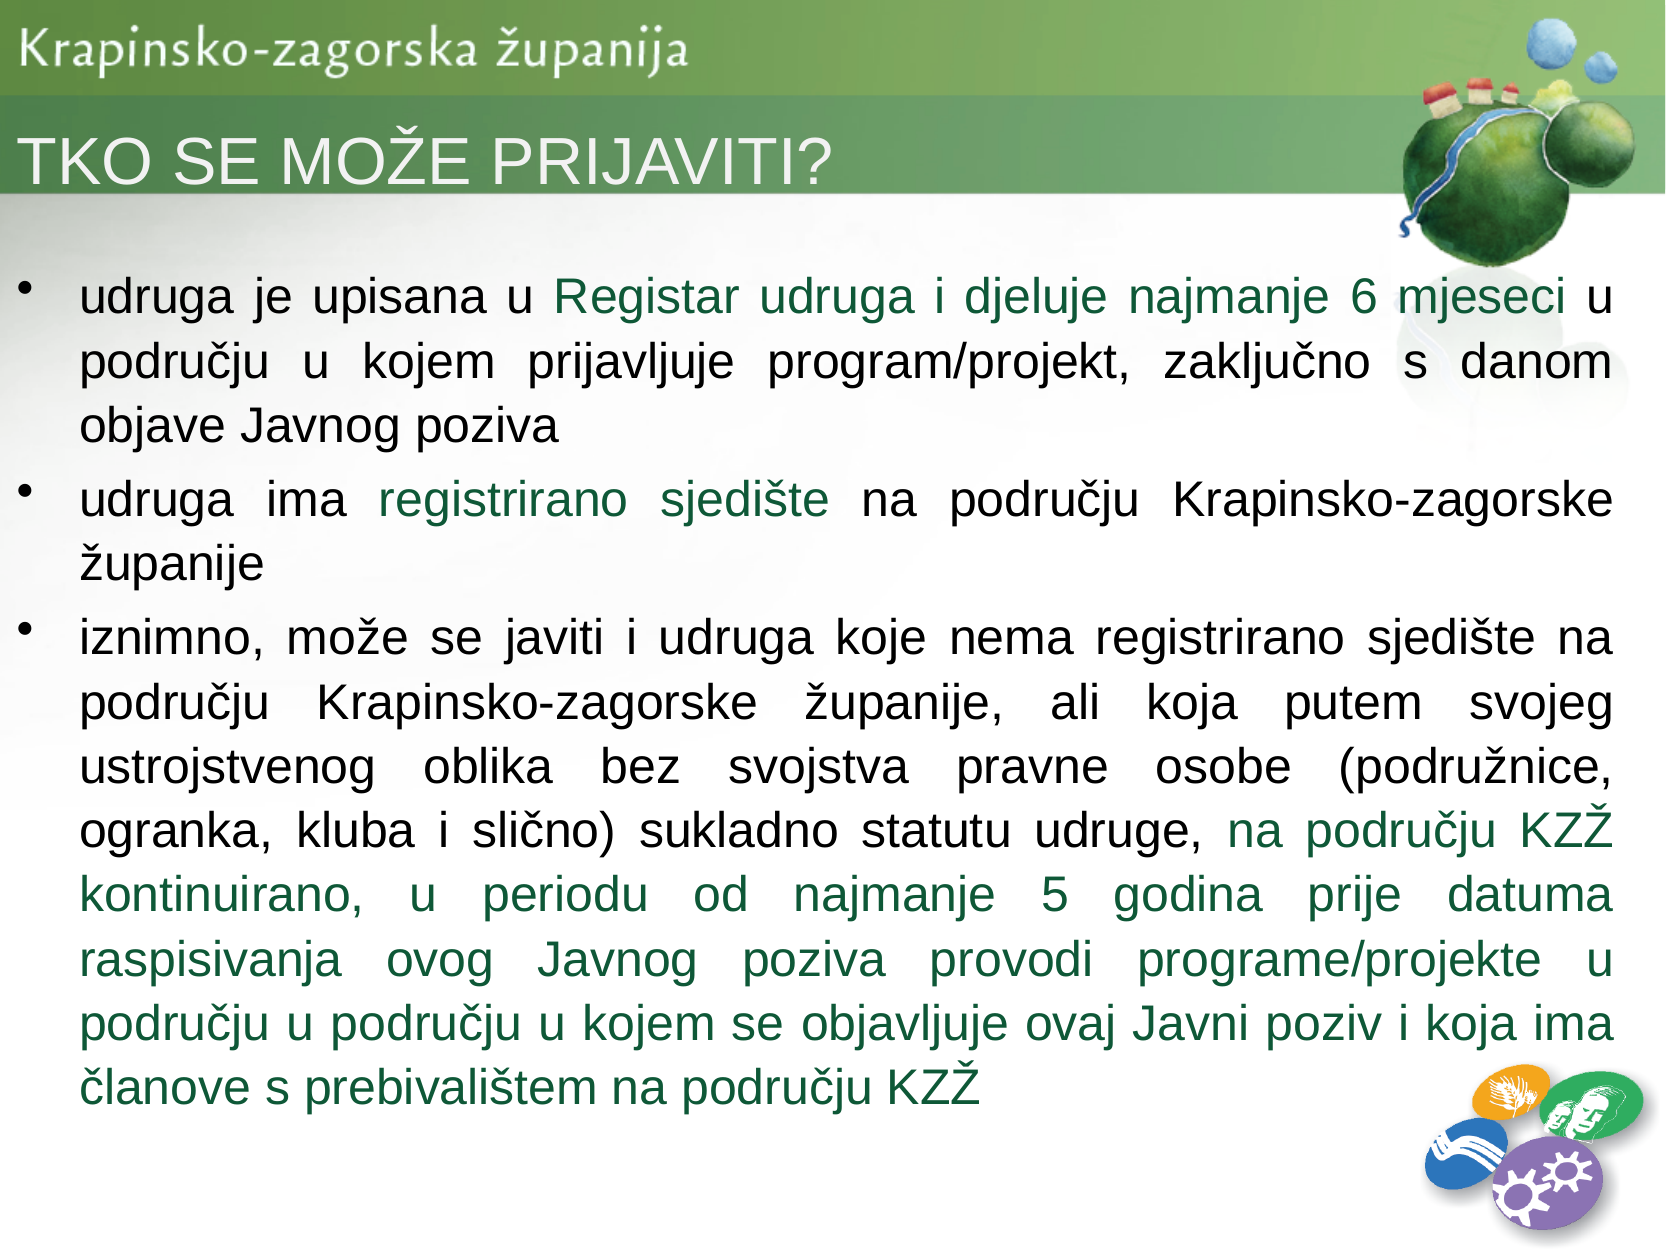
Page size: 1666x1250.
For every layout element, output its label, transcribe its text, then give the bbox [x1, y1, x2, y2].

picture [0, 0, 1666, 1250]
list TKO SE MOŽE PRIJAVITI? udruga je upisana u Registar udruga i djeluje najmanje 6 mjeseci u području u kojem prijavljuje program/projekt, zaključno s danom objave Javnog poziva udruga ima registrirano sjedište na području Krapinsko-zagorske županije iznimno, može se javiti i udruga koje nema registrirano sjedište na području Krapinsko-zagorske županije, ali koja putem svojeg ustrojstvenog oblika bez svojstva pravne osobe (podružnice, ogranka, kluba i slično) sukladno statutu udruge, na području KZŽ kontinuirano, u periodu od najmanje 5 godina prije datuma raspisivanja ovog Javnog poziva provodi programe/projekte u području u području u kojem se objavljuje ovaj Javni poziv i koja ima članove s prebivalištem na području KZŽ [0, 108, 1632, 1220]
